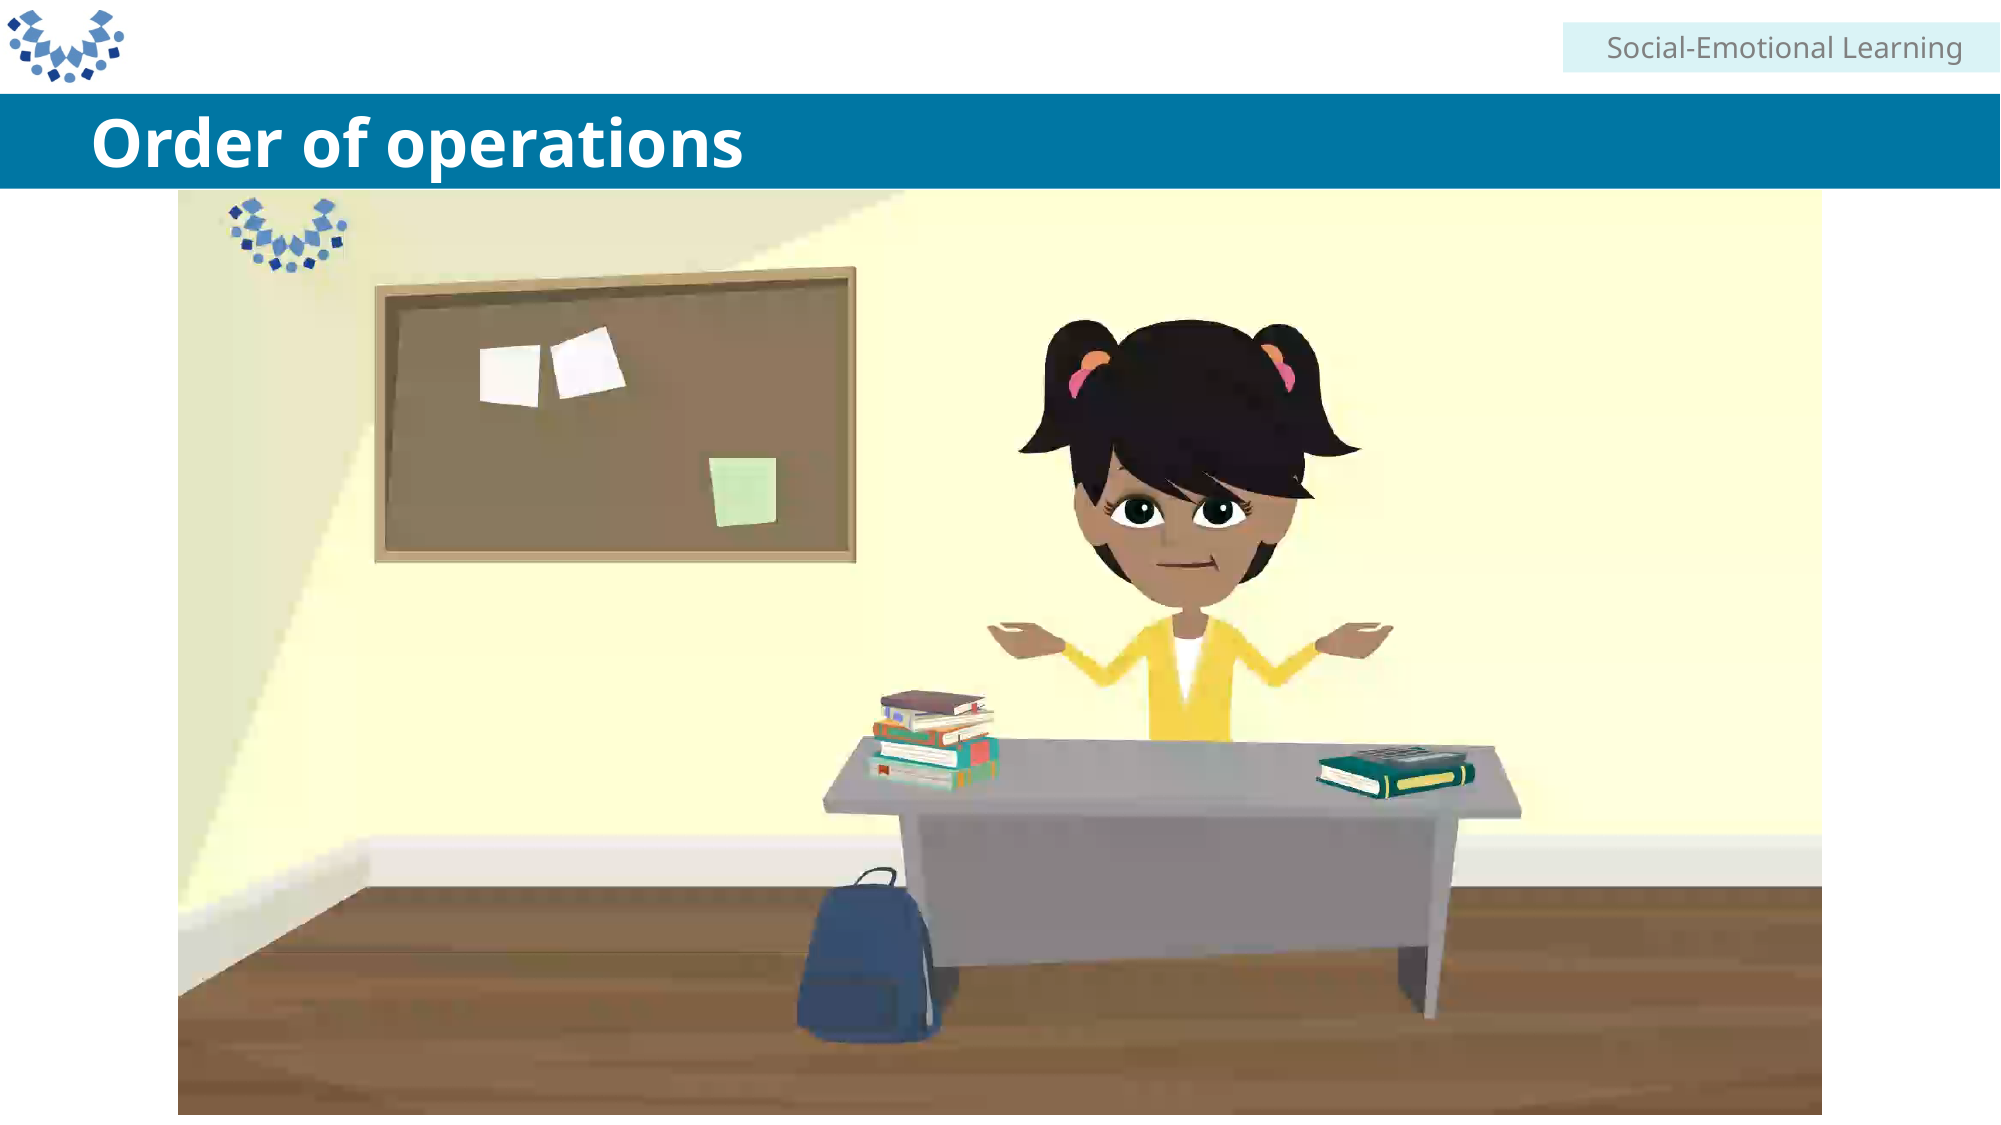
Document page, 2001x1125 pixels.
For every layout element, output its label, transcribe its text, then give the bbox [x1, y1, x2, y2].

text_box Social-Emotional Learning [1563, 22, 2000, 73]
picture [0, 10, 129, 87]
text_box Order of operations [0, 93, 2000, 189]
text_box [177, 189, 1823, 1116]
